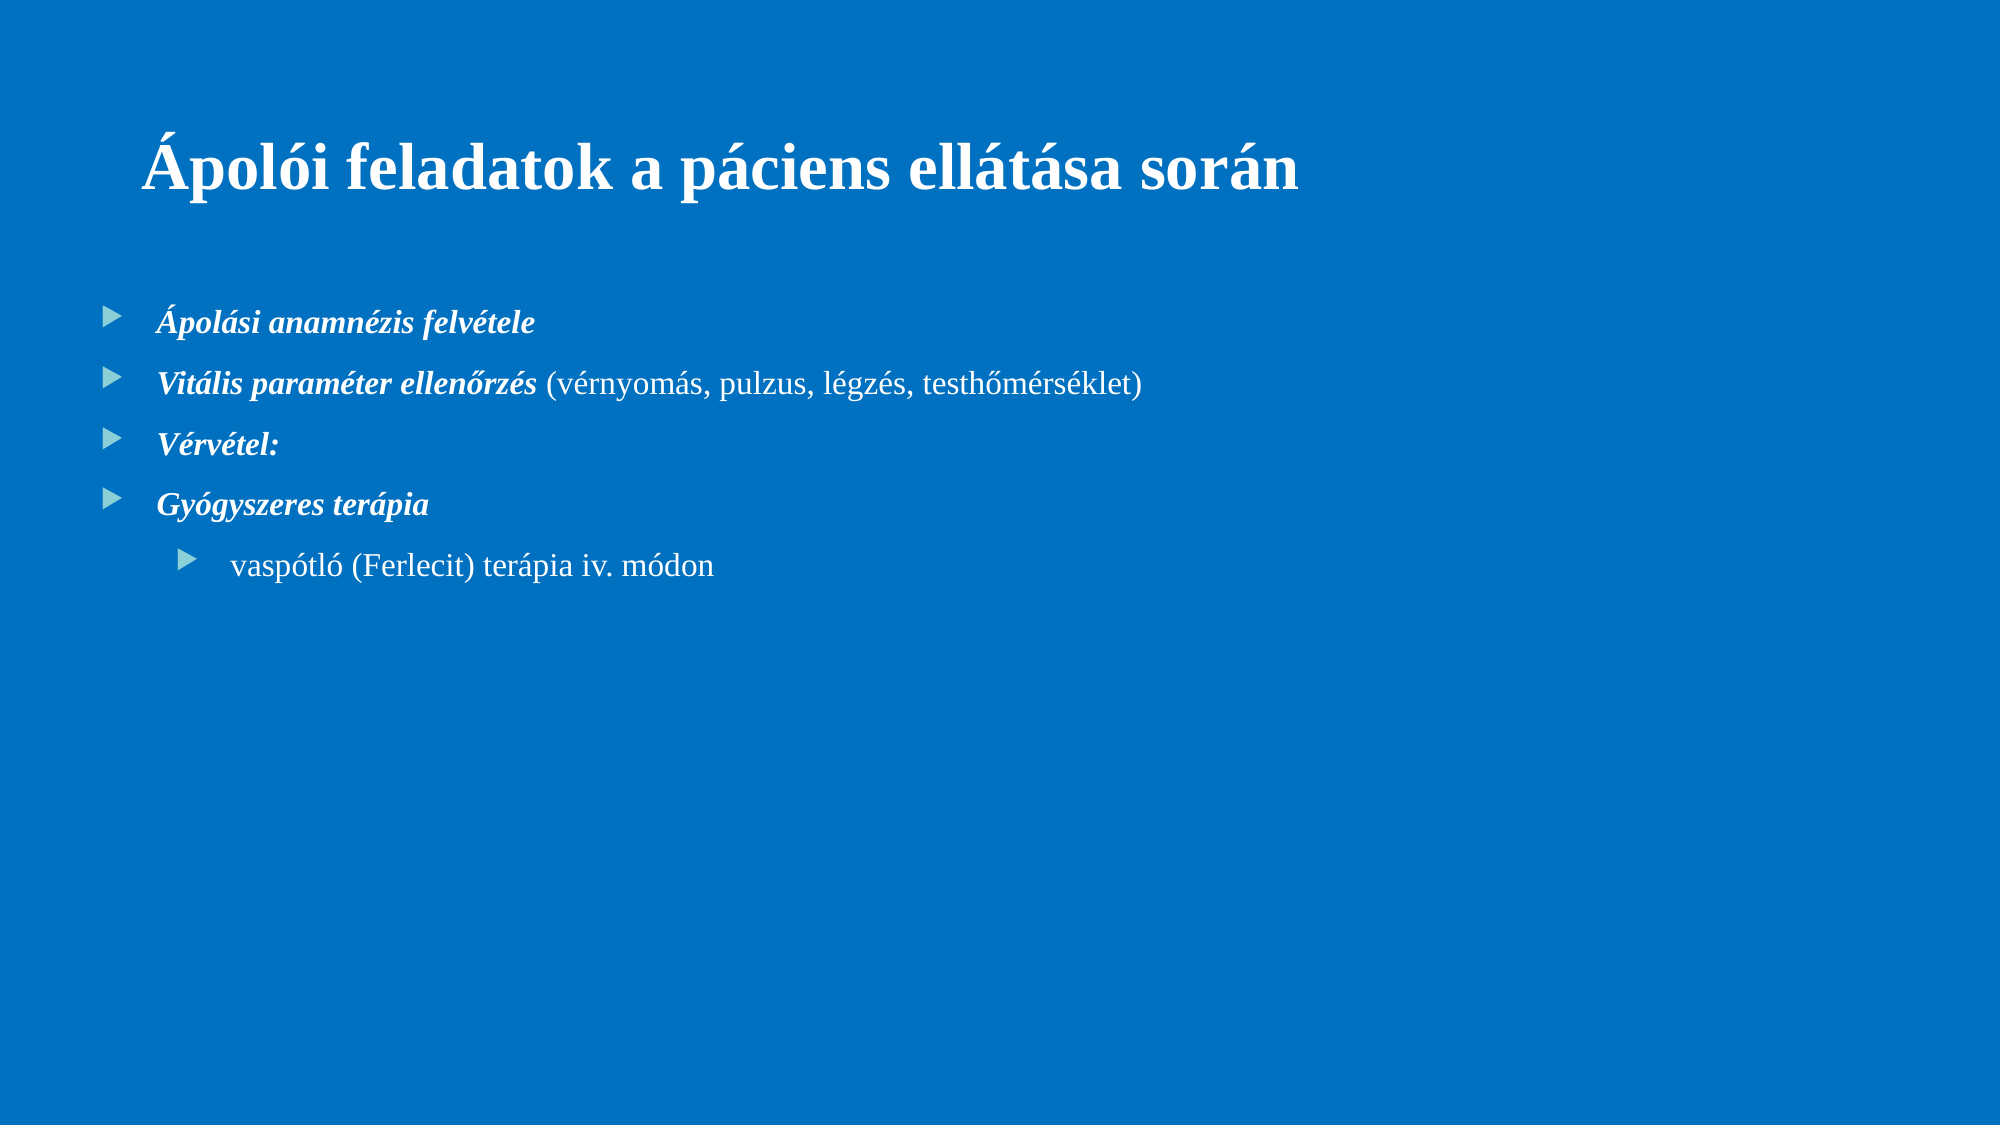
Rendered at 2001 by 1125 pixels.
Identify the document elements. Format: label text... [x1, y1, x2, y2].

title Ápolói feladatok a páciens ellátása során [126, 115, 1477, 232]
list Ápolási anamnézis felvétele Vitális paraméter ellenőrzés (vérnyomás, pulzus, légzés, testhőmérséklet) Vérvétel: Gyógyszeres terápia vaspótló (Ferlecit) terápia iv. módon [85, 292, 1774, 1125]
